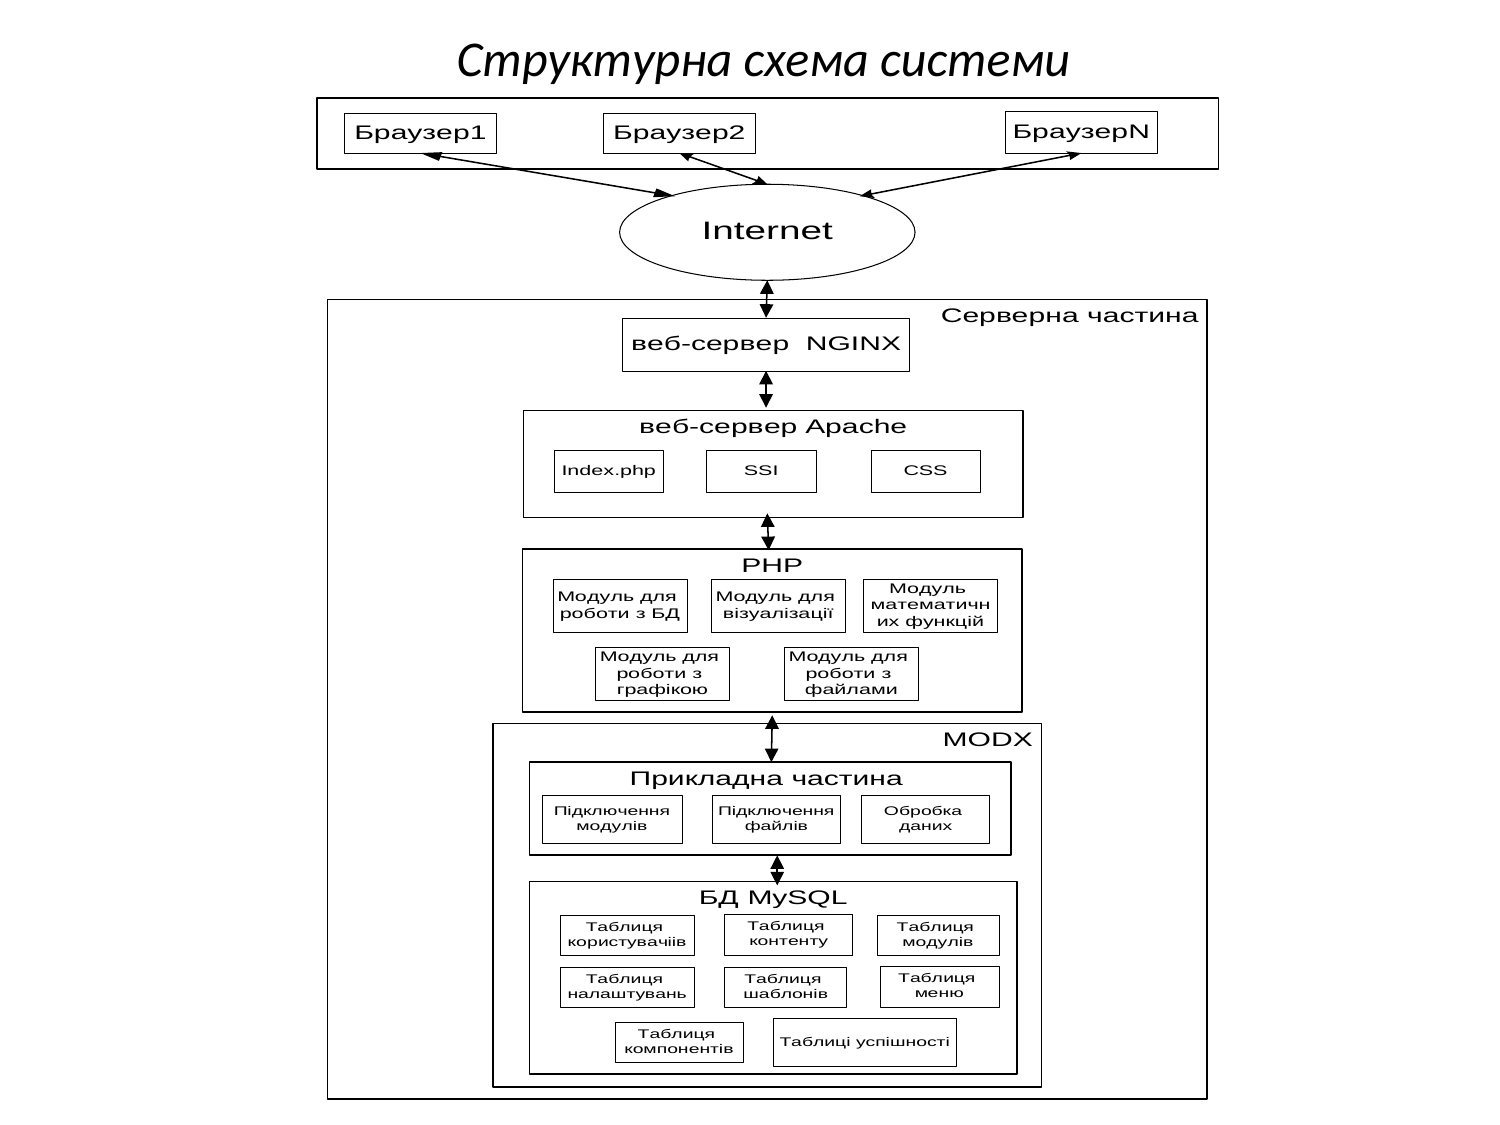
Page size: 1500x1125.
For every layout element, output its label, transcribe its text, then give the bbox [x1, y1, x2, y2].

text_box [312, 54, 1223, 1103]
list Структурна схема системи [88, 19, 1439, 976]
